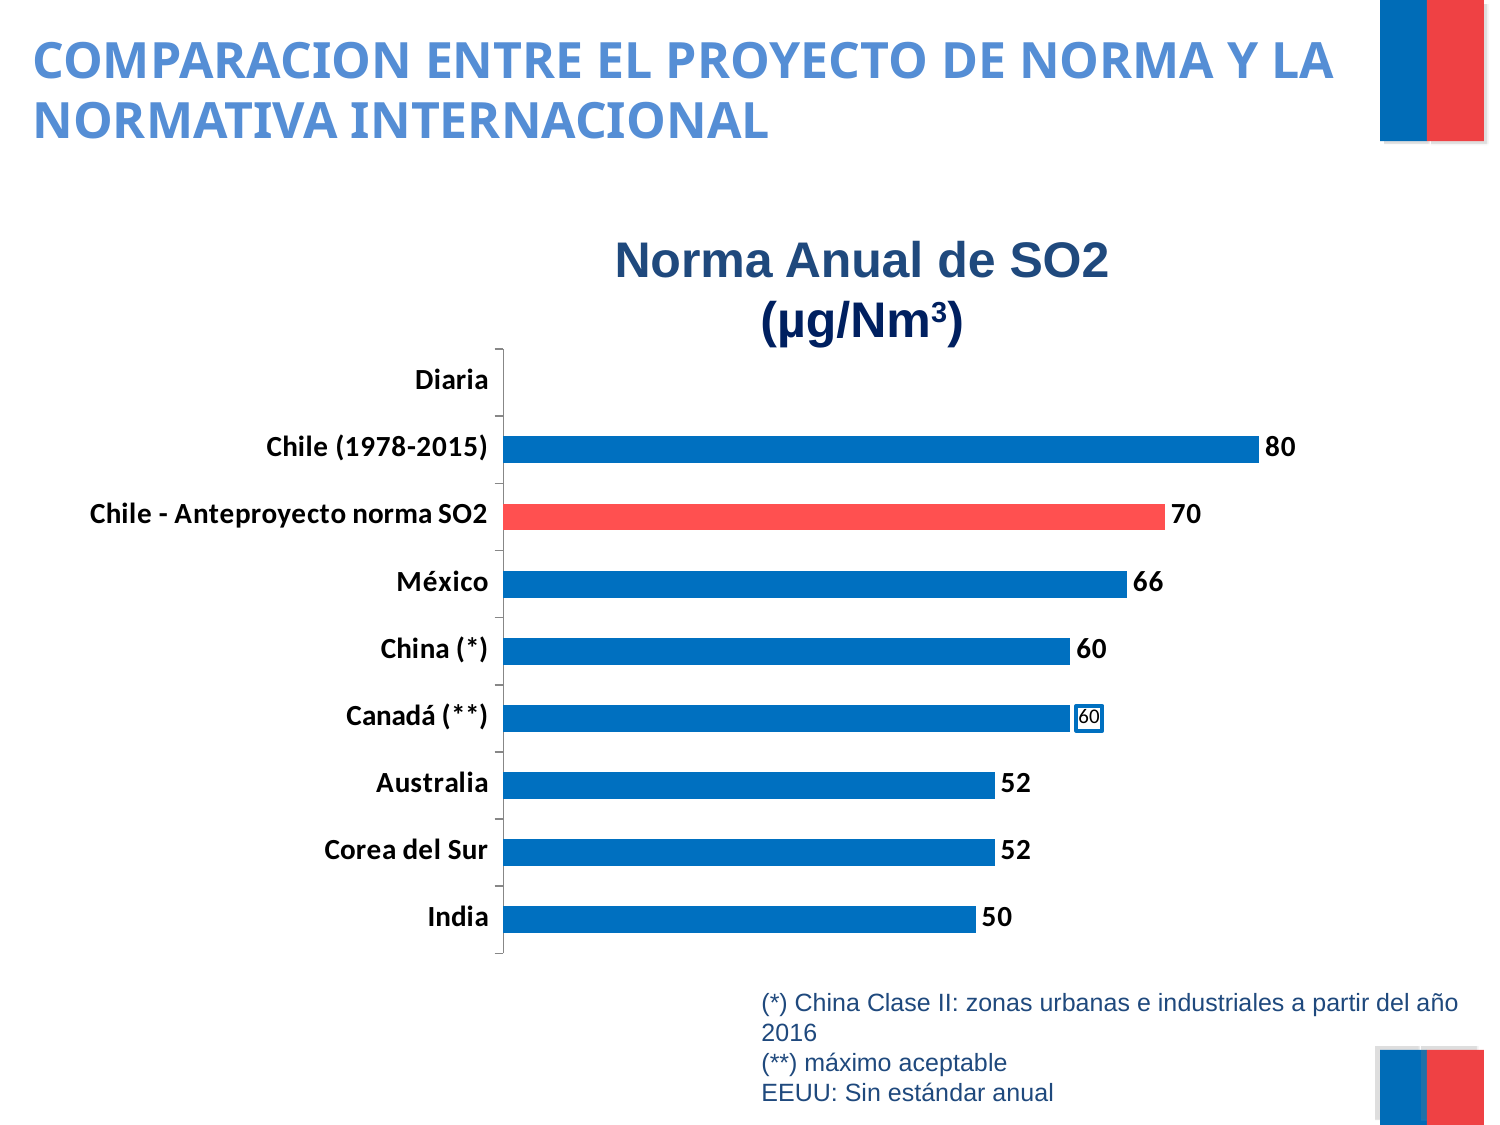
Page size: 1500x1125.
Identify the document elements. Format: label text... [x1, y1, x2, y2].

text_box Norma Anual de SO2 (µg/Nm3) [501, 219, 1223, 280]
text_box COMPARACION ENTRE EL PROYECTO DE NORMA Y LA NORMATIVA INTERNACIONAL [17, 20, 1483, 163]
chart [29, 302, 1389, 1039]
text_box (*) China Clase II: zonas urbanas e industriales a partir del año 2016 (**) máximo aceptable EEUU: Sin estándar anual [746, 979, 1491, 1098]
